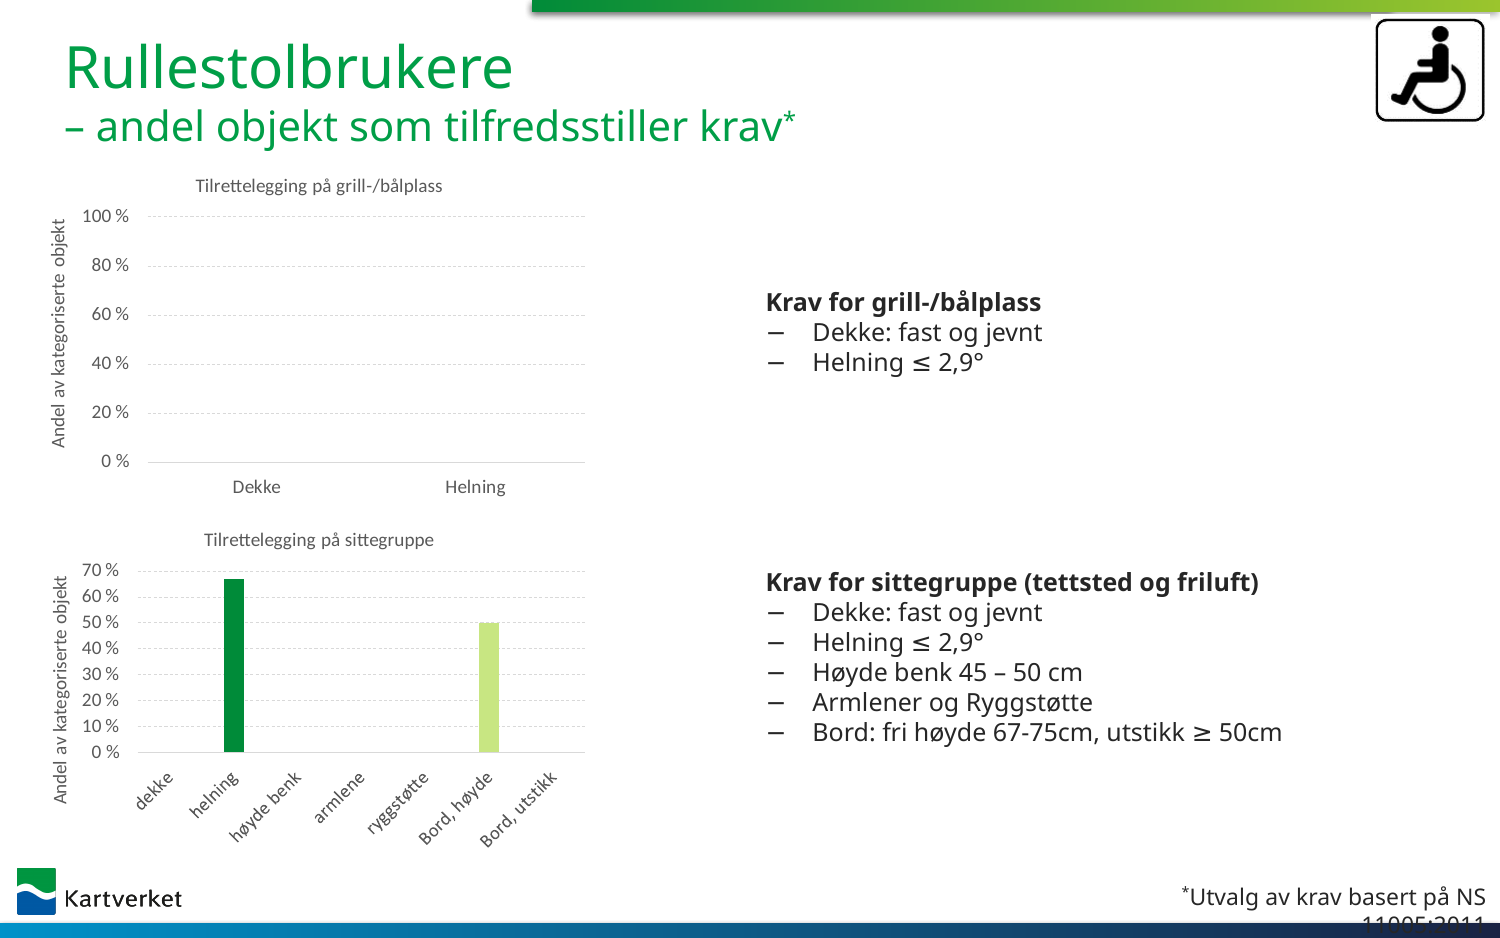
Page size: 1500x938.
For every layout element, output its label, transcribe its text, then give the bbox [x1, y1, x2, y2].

picture [1371, 13, 1491, 127]
text_box Krav for sittegruppe (tettsted og friluft) Dekke: fast og jevnt Helning ≤ 2,9° Høyde benk 45 – 50 cm Armlener og Ryggstøtte Bord: fri høyde 67-75cm, utstikk ≥ 50cm [750, 559, 1500, 754]
picture [41, 520, 596, 859]
text_box Krav for grill-/bålplass Dekke: fast og jevnt Helning ≤ 2,9° [750, 279, 1452, 384]
text_box *Utvalg av krav basert på NS 11005:2011 [1068, 873, 1500, 938]
text_box Rullestolbrukere – andel objekt som tilfredsstiller krav* [49, 14, 1431, 158]
picture [41, 166, 596, 505]
